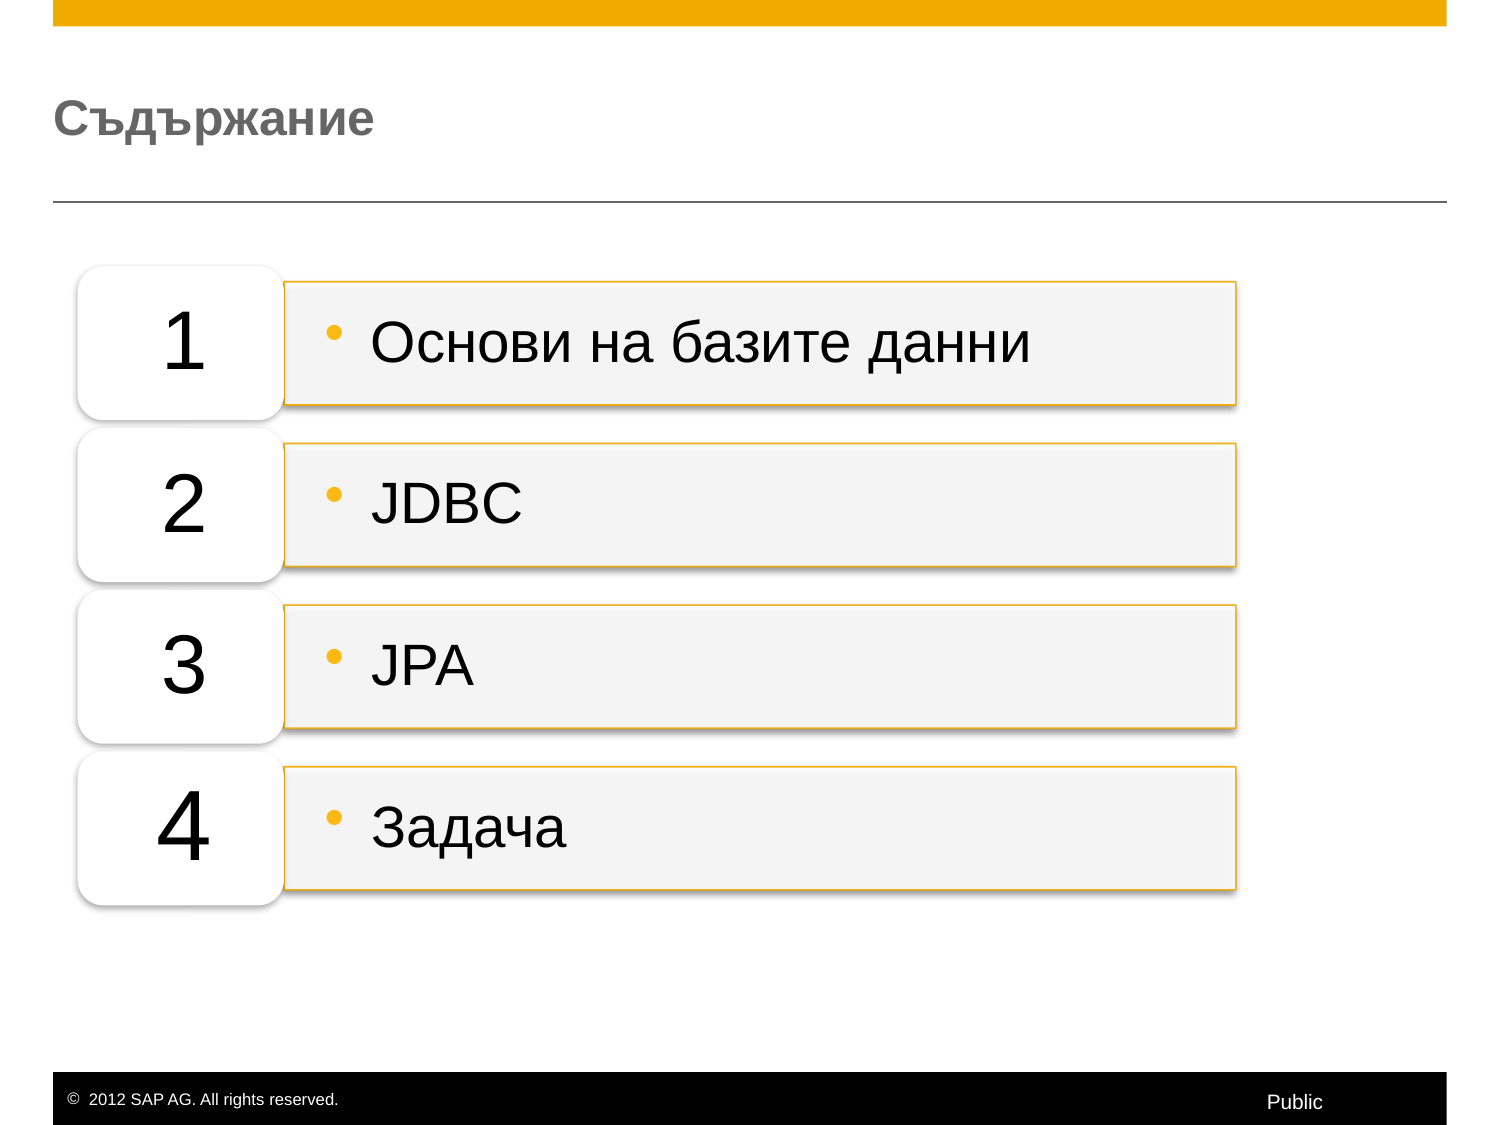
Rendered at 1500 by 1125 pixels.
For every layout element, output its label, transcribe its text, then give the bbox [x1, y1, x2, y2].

title Съдържание [53, 53, 1447, 178]
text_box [77, 265, 1237, 906]
